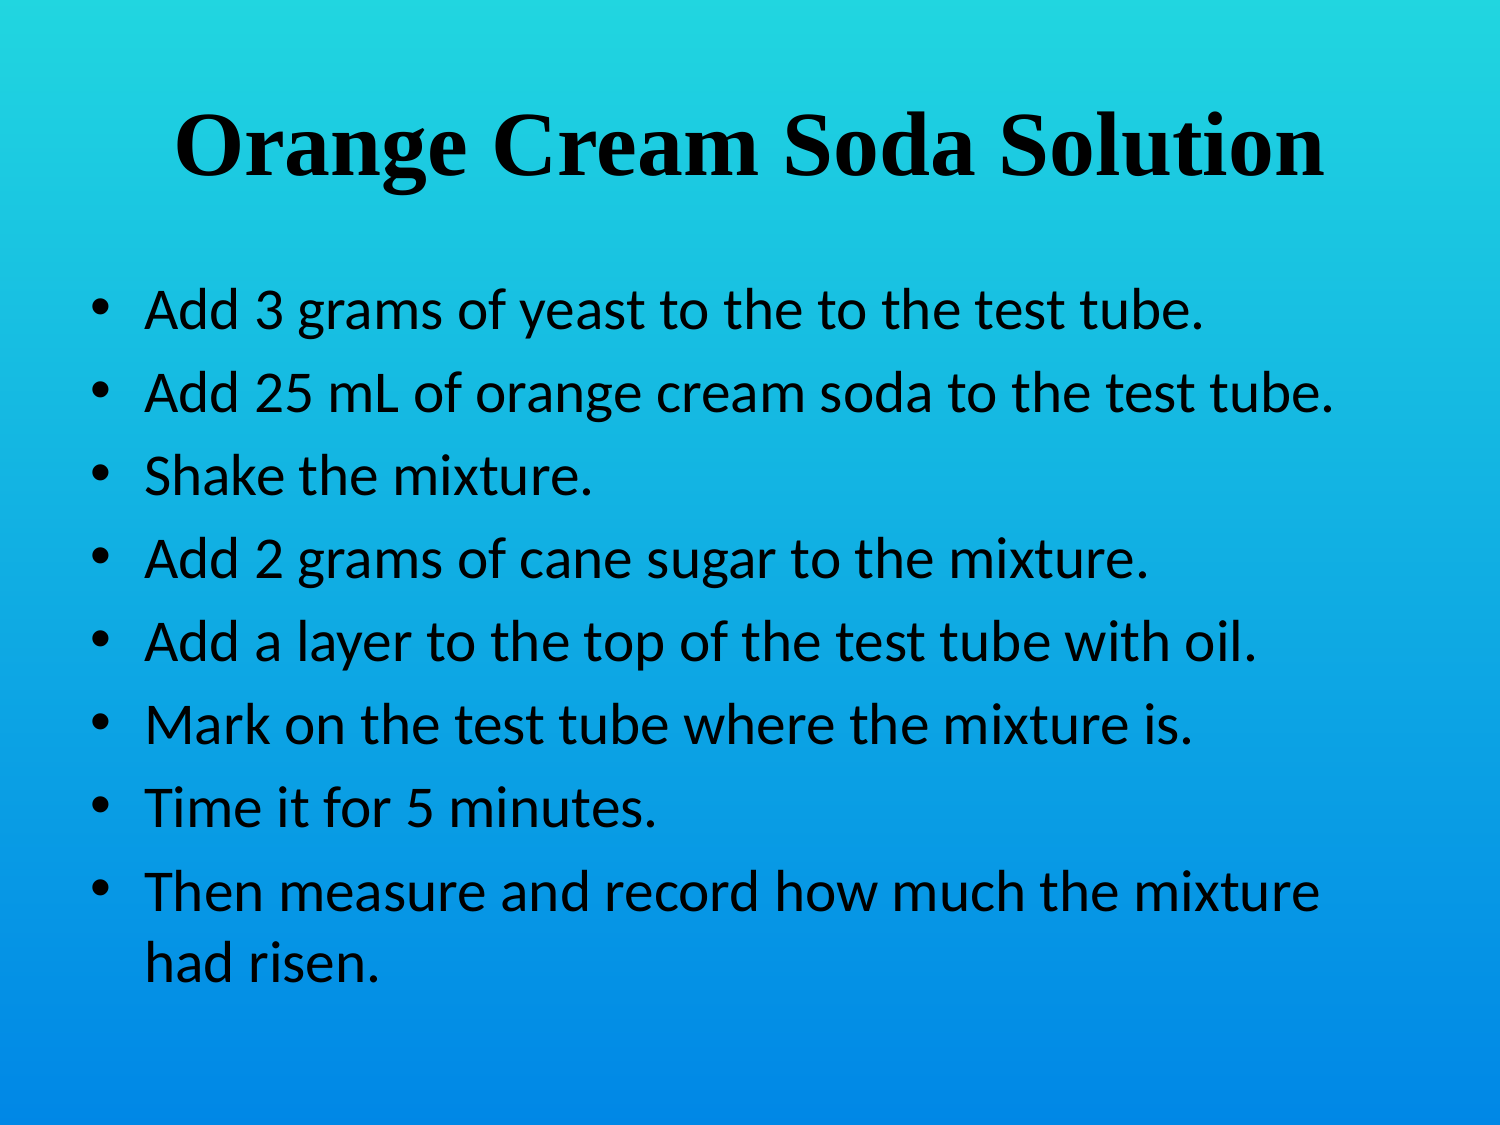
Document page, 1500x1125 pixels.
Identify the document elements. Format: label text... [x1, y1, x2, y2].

list Add 3 grams of yeast to the to the test tube. Add 25 mL of orange cream soda to the test tube. Shake the mixture. Add 2 grams of cane sugar to the mixture. Add a layer to the top of the test tube with oil. Mark on the test tube where the mixture is. Time it for 5 minutes. Then measure and record how much the mixture had risen. [75, 262, 1425, 1005]
title Orange Cream Soda Solution [75, 45, 1425, 233]
